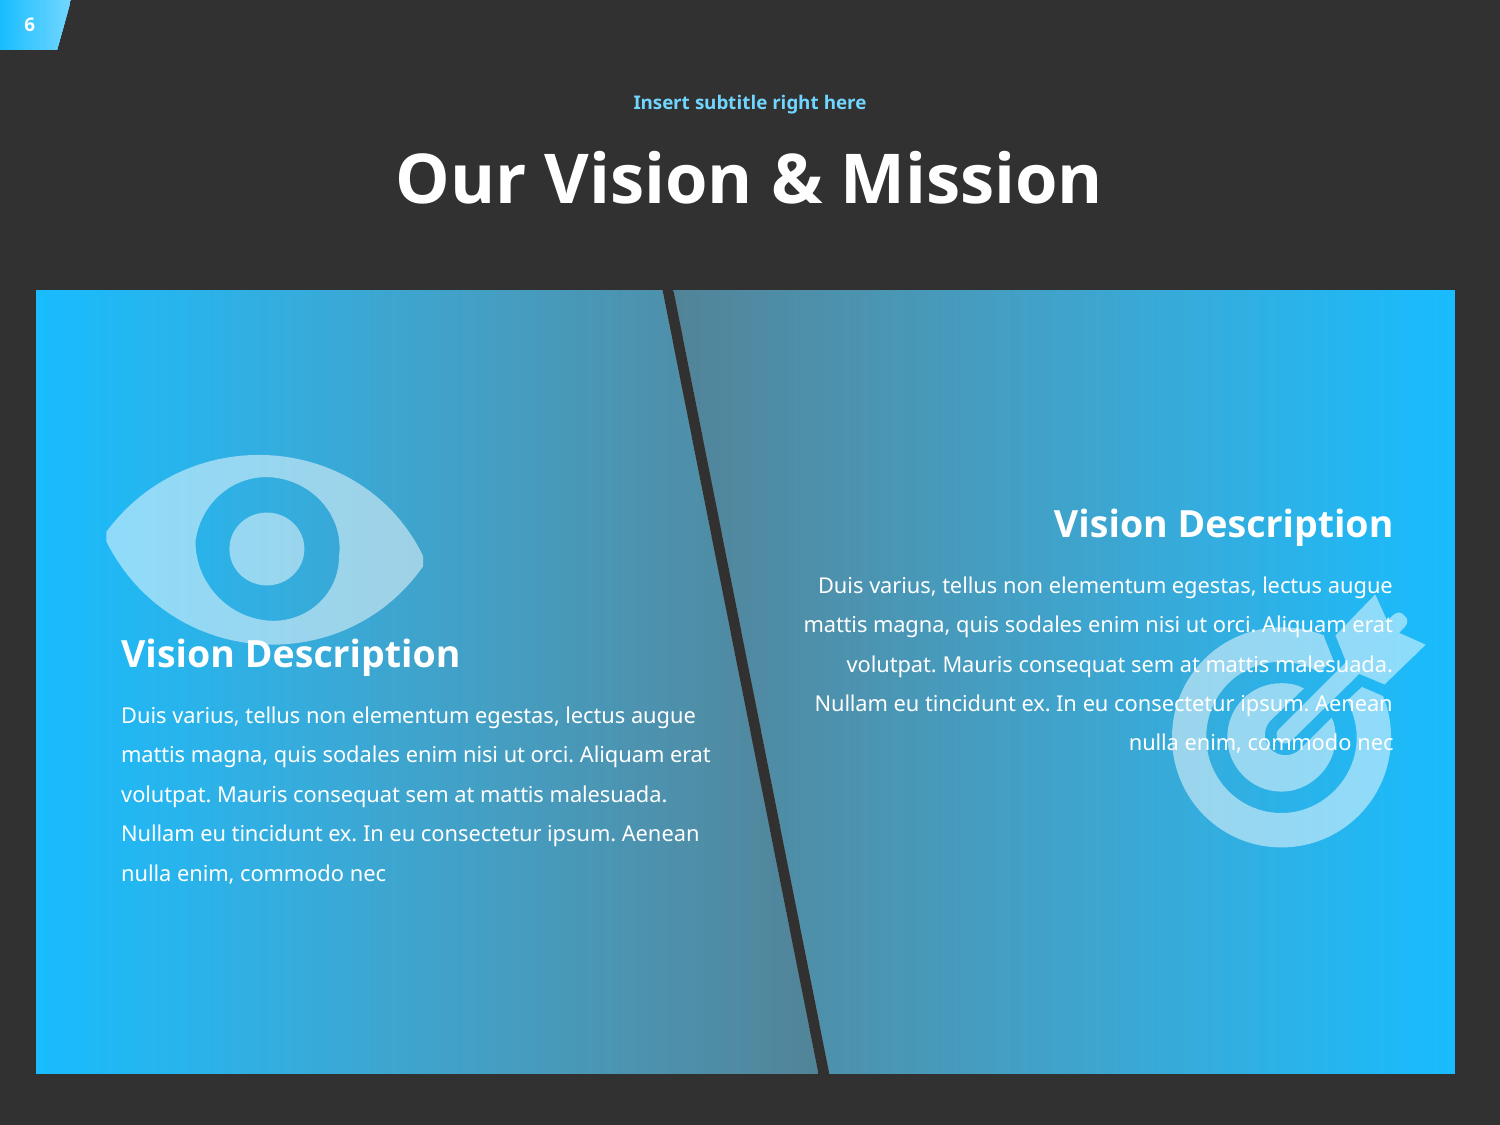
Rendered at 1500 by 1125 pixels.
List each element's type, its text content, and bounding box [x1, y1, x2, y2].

slide_number 6 [0, 1, 68, 49]
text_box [106, 418, 424, 680]
title Our Vision & Mission [327, 133, 1172, 259]
picture [36, 290, 1455, 1074]
subtitle Insert subtitle right here [327, 75, 1172, 133]
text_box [1171, 594, 1426, 848]
